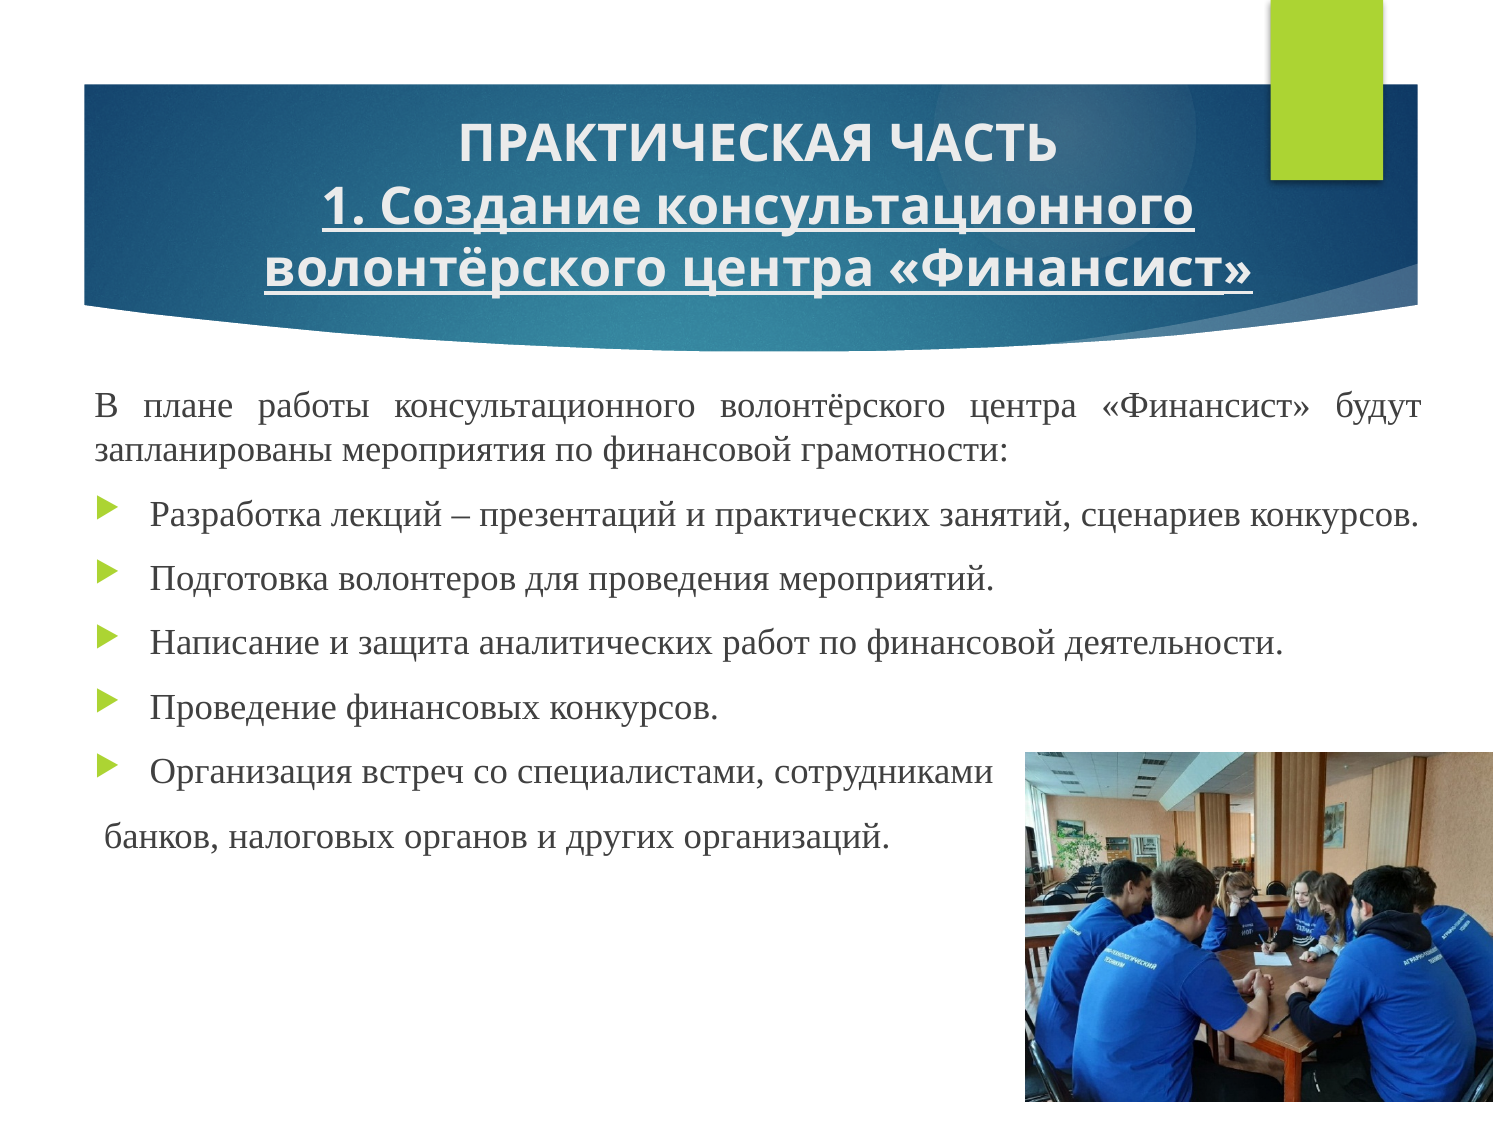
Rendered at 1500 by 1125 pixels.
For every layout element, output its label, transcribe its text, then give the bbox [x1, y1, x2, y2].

list В плане работы консультационного волонтёрского центра «Финансист» будут запланированы мероприятия по финансовой грамотности: Разработка лекций – презентаций и практических занятий, сценариев конкурсов. Подготовка волонтеров для проведения мероприятий. Написание и защита аналитических работ по финансовой деятельности. Проведение финансовых конкурсов. Организация встреч со специалистами, сотрудниками банков, налоговых органов и других организаций. [79, 373, 1438, 906]
title ПРАКТИЧЕСКАЯ ЧАСТЬ 1. Создание консультационного волонтёрского центра «Финансист» [159, 113, 1358, 291]
picture [1025, 751, 1493, 1103]
